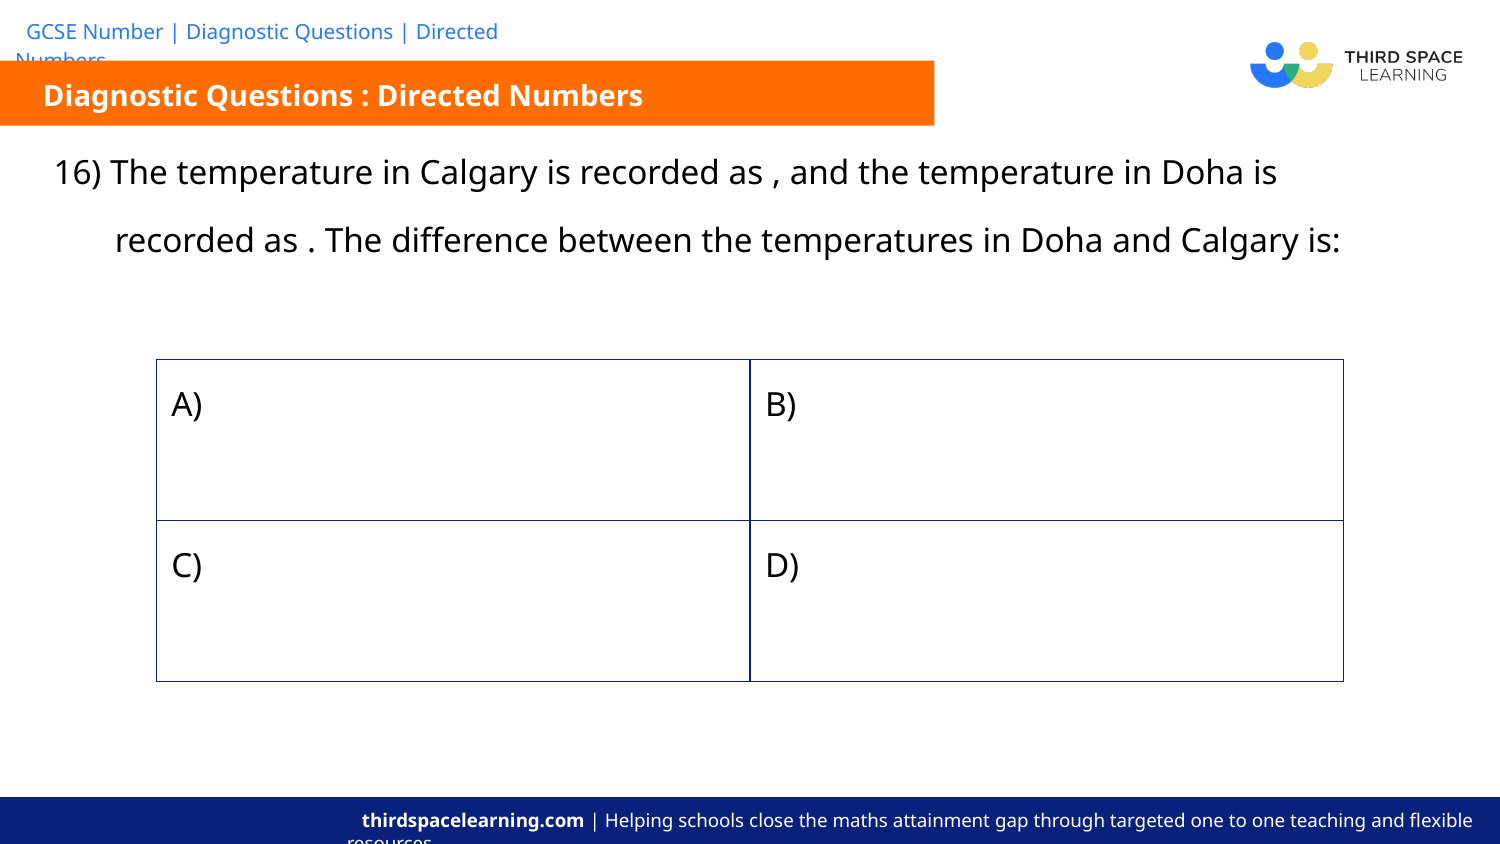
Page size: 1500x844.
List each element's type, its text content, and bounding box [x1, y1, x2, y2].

text_box Diagnostic Questions : Directed Numbers [27, 61, 778, 127]
picture [1250, 33, 1465, 99]
